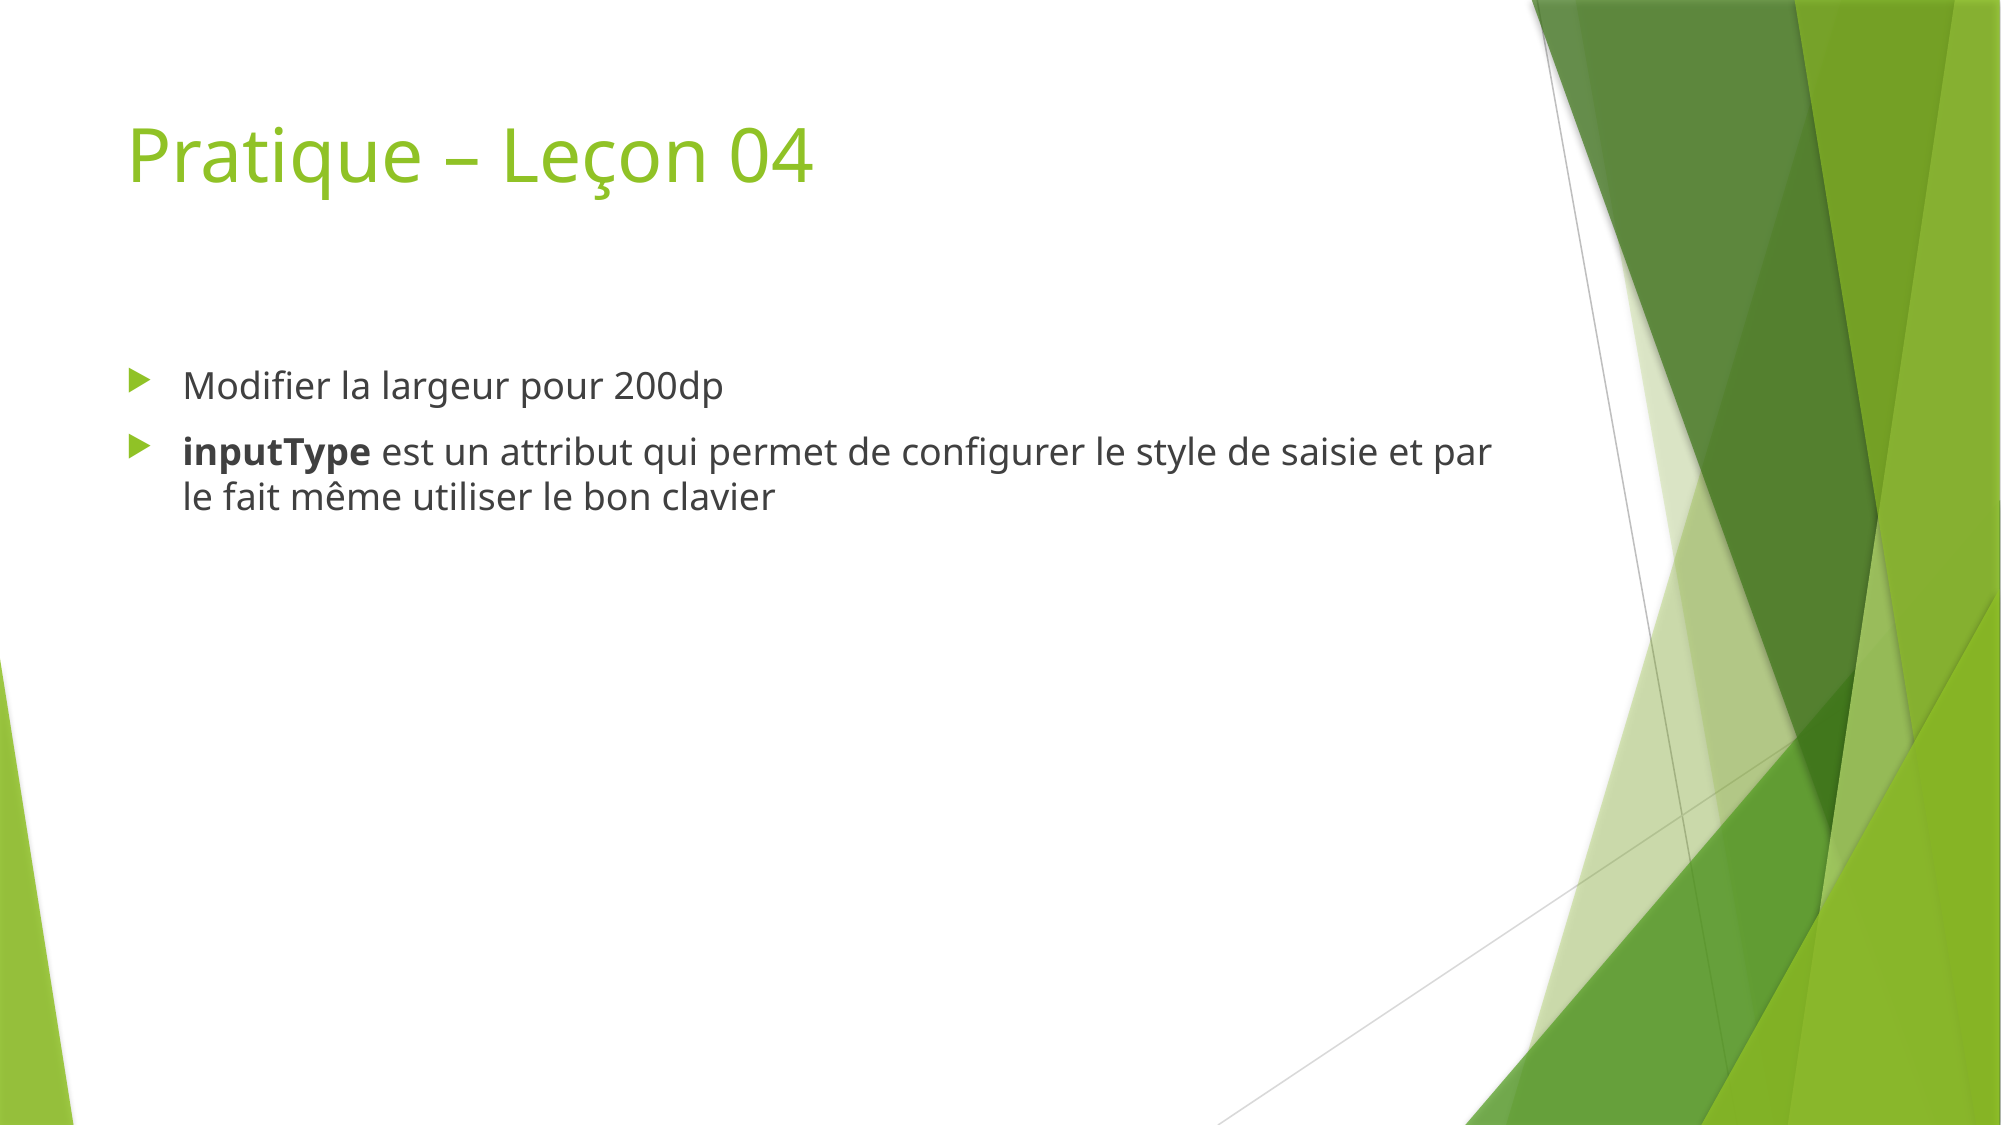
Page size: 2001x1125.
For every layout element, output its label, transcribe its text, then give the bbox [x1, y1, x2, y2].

list Modifier la largeur pour 200dp inputType est un attribut qui permet de configurer le style de saisie et par le fait même utiliser le bon clavier [111, 354, 1522, 992]
title Pratique – Leçon 04 [111, 99, 1522, 317]
